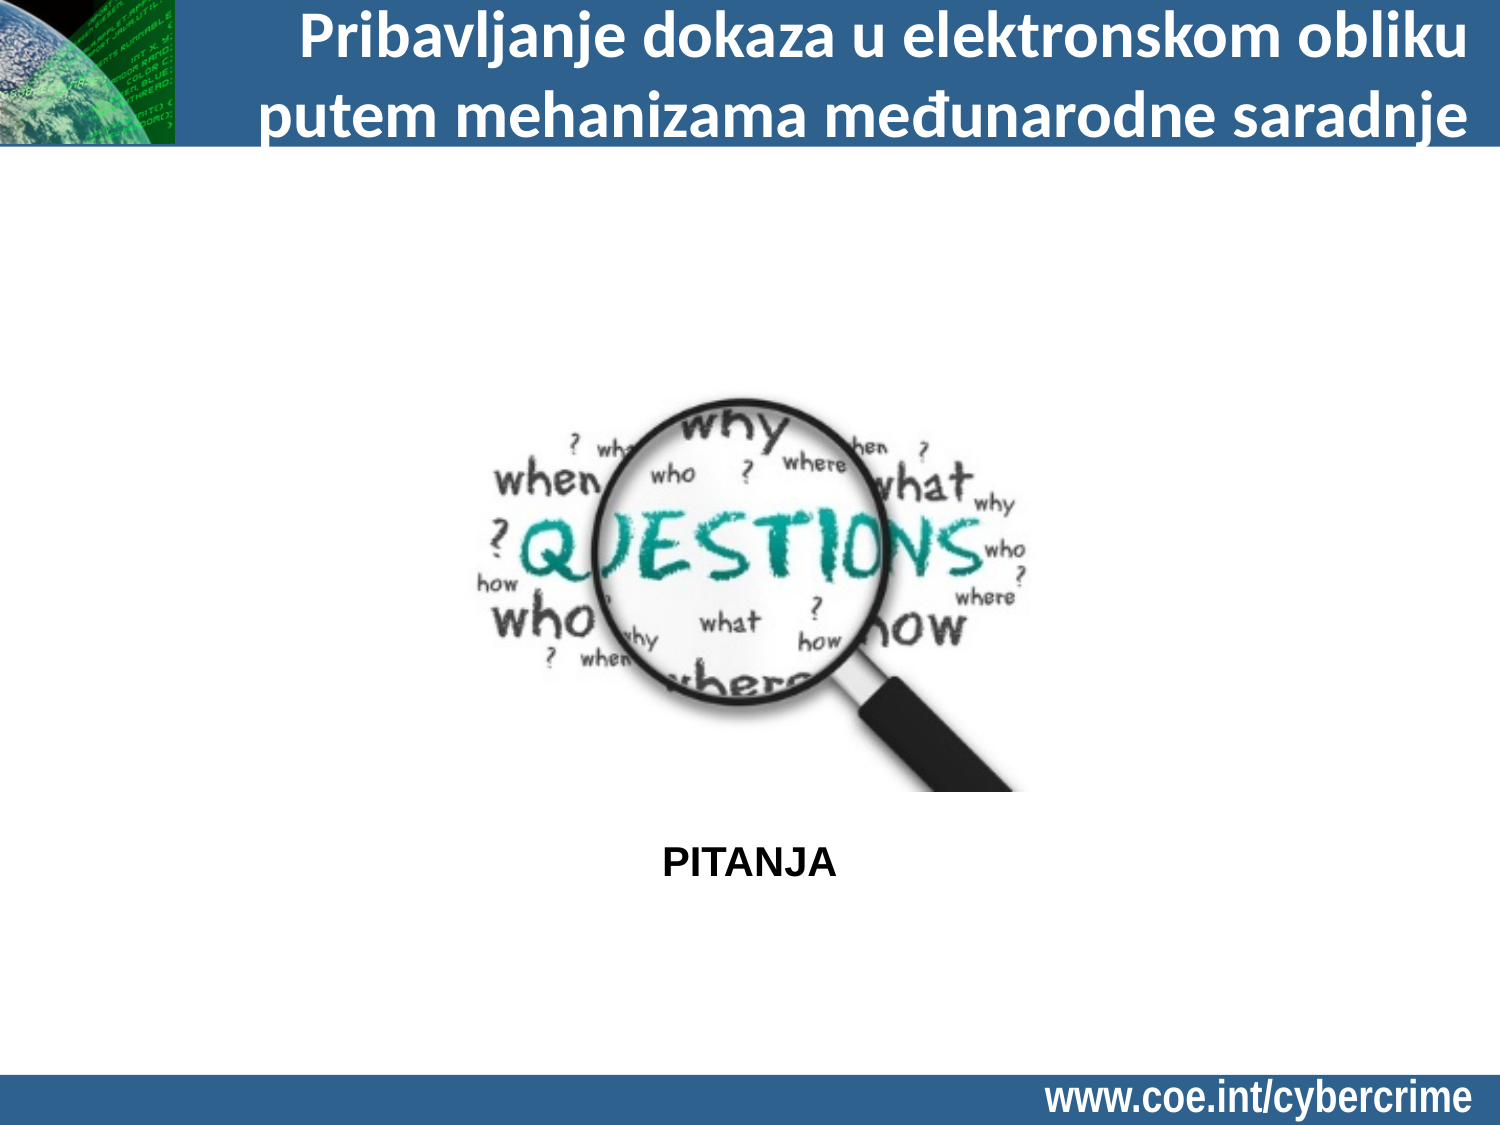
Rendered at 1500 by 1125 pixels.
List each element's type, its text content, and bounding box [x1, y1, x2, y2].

text_box PITANJA [632, 827, 868, 892]
text_box [0, 1073, 1030, 1125]
text_box Pribavljanje dokaza u elektronskom obliku putem mehanizama međunarodne saradnje [177, 0, 1500, 149]
picture [443, 332, 1057, 793]
text_box www.coe.int/cybercrime [1030, 1059, 1500, 1125]
picture [0, 0, 175, 144]
